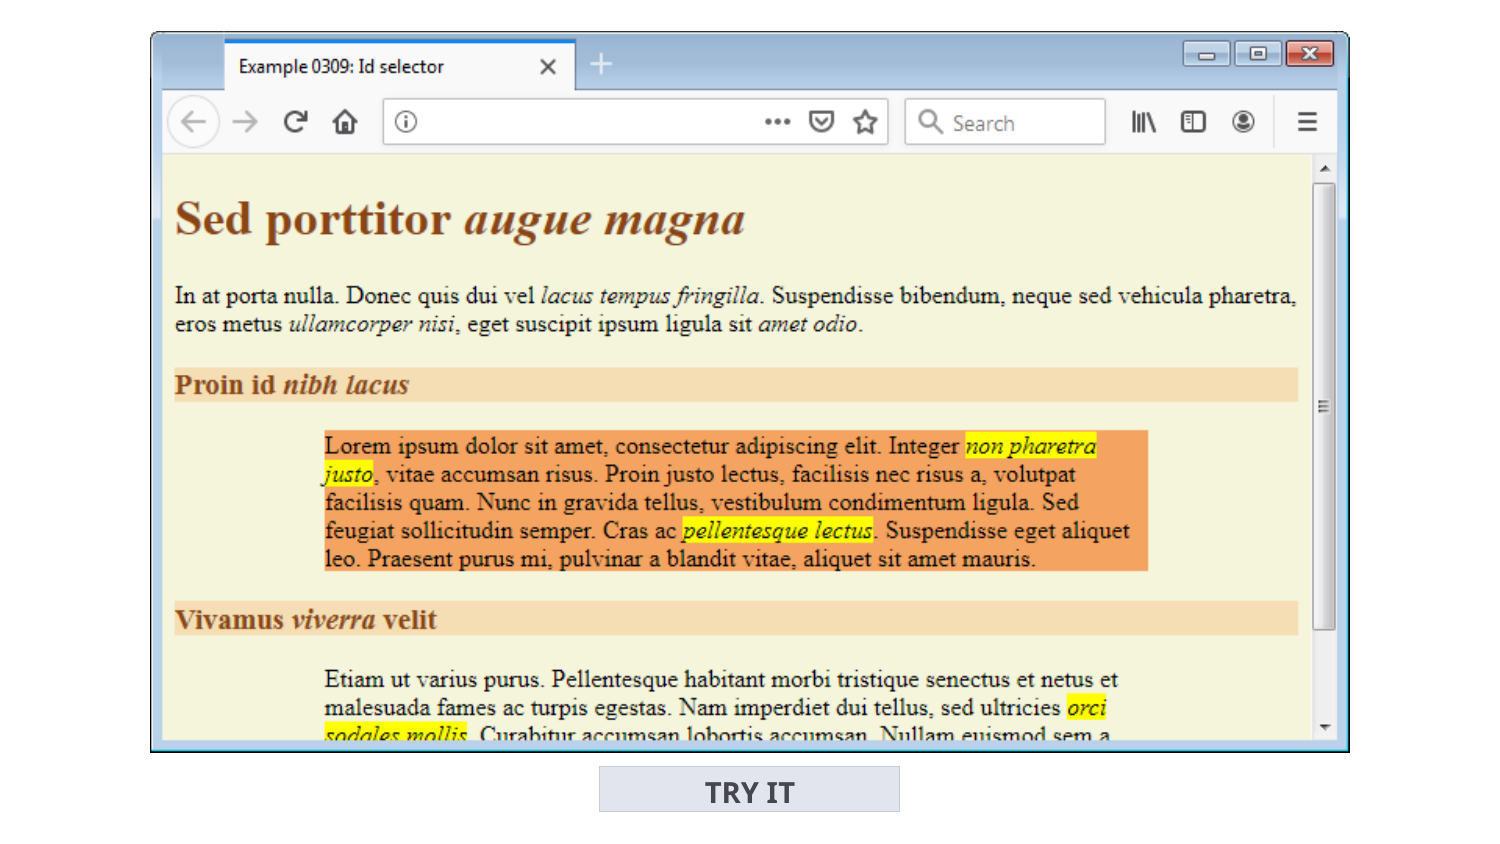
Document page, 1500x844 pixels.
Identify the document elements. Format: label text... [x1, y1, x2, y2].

picture [149, 31, 1351, 753]
text_box TRY IT [599, 766, 900, 812]
